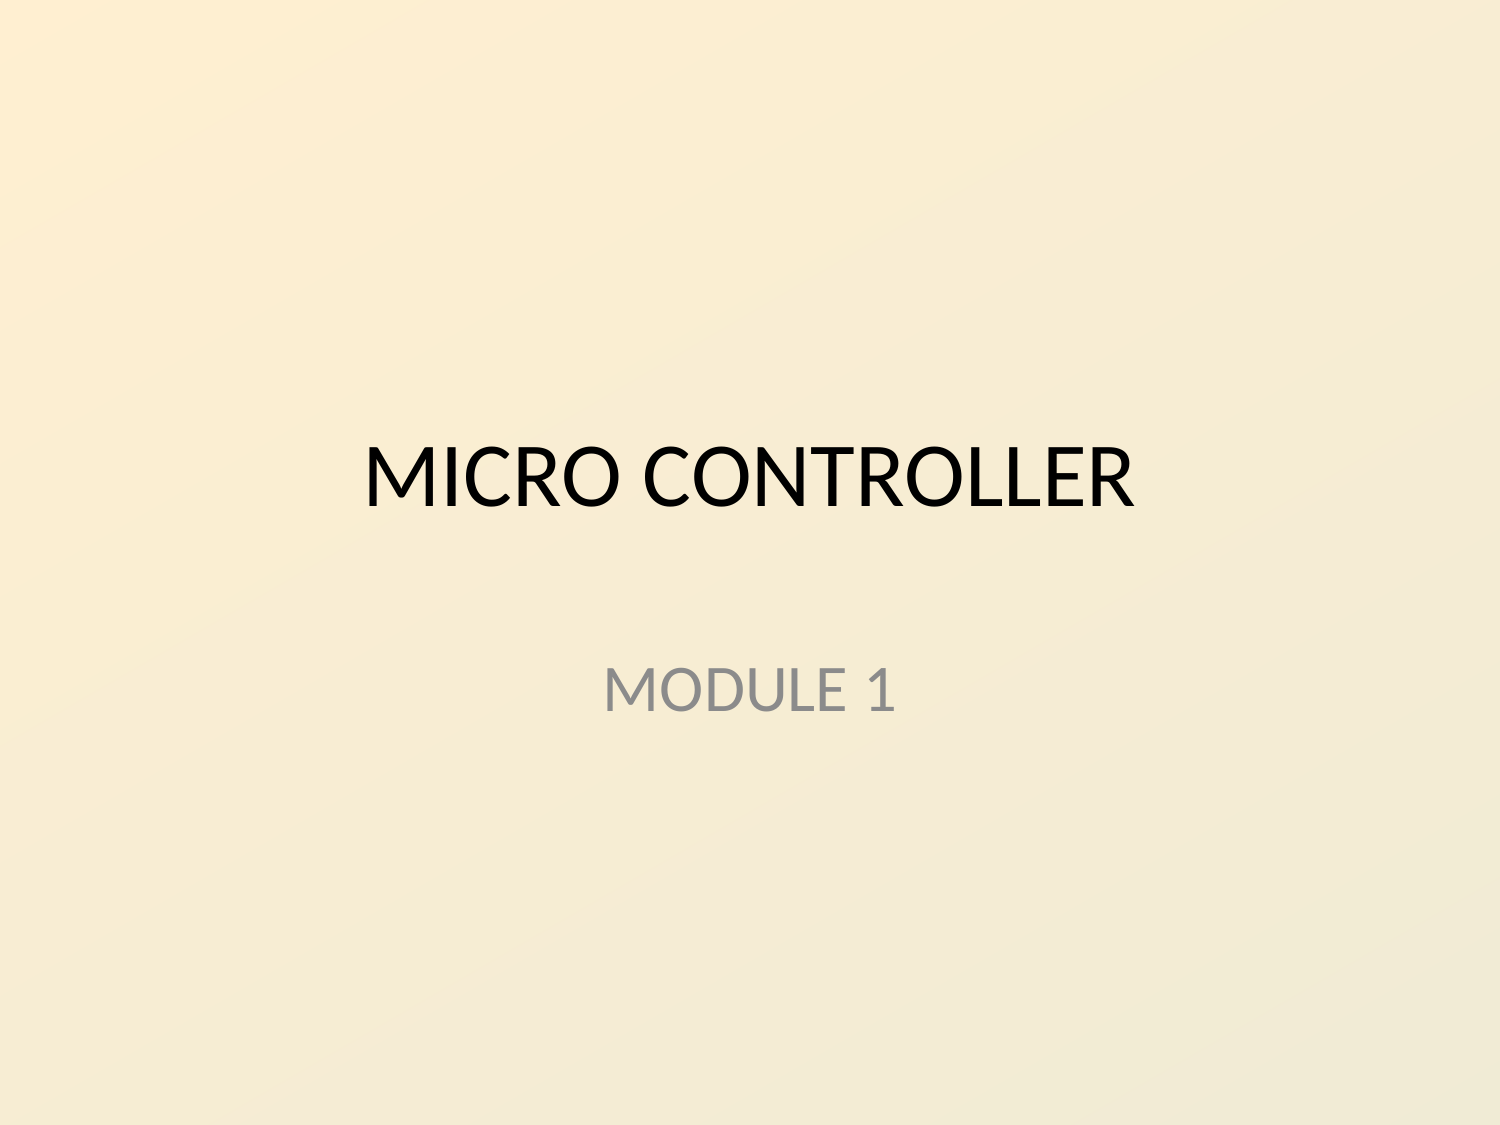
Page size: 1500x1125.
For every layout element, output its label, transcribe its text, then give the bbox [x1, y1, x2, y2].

title MICRO CONTROLLER [112, 349, 1388, 591]
subtitle MODULE 1 [225, 637, 1275, 925]
